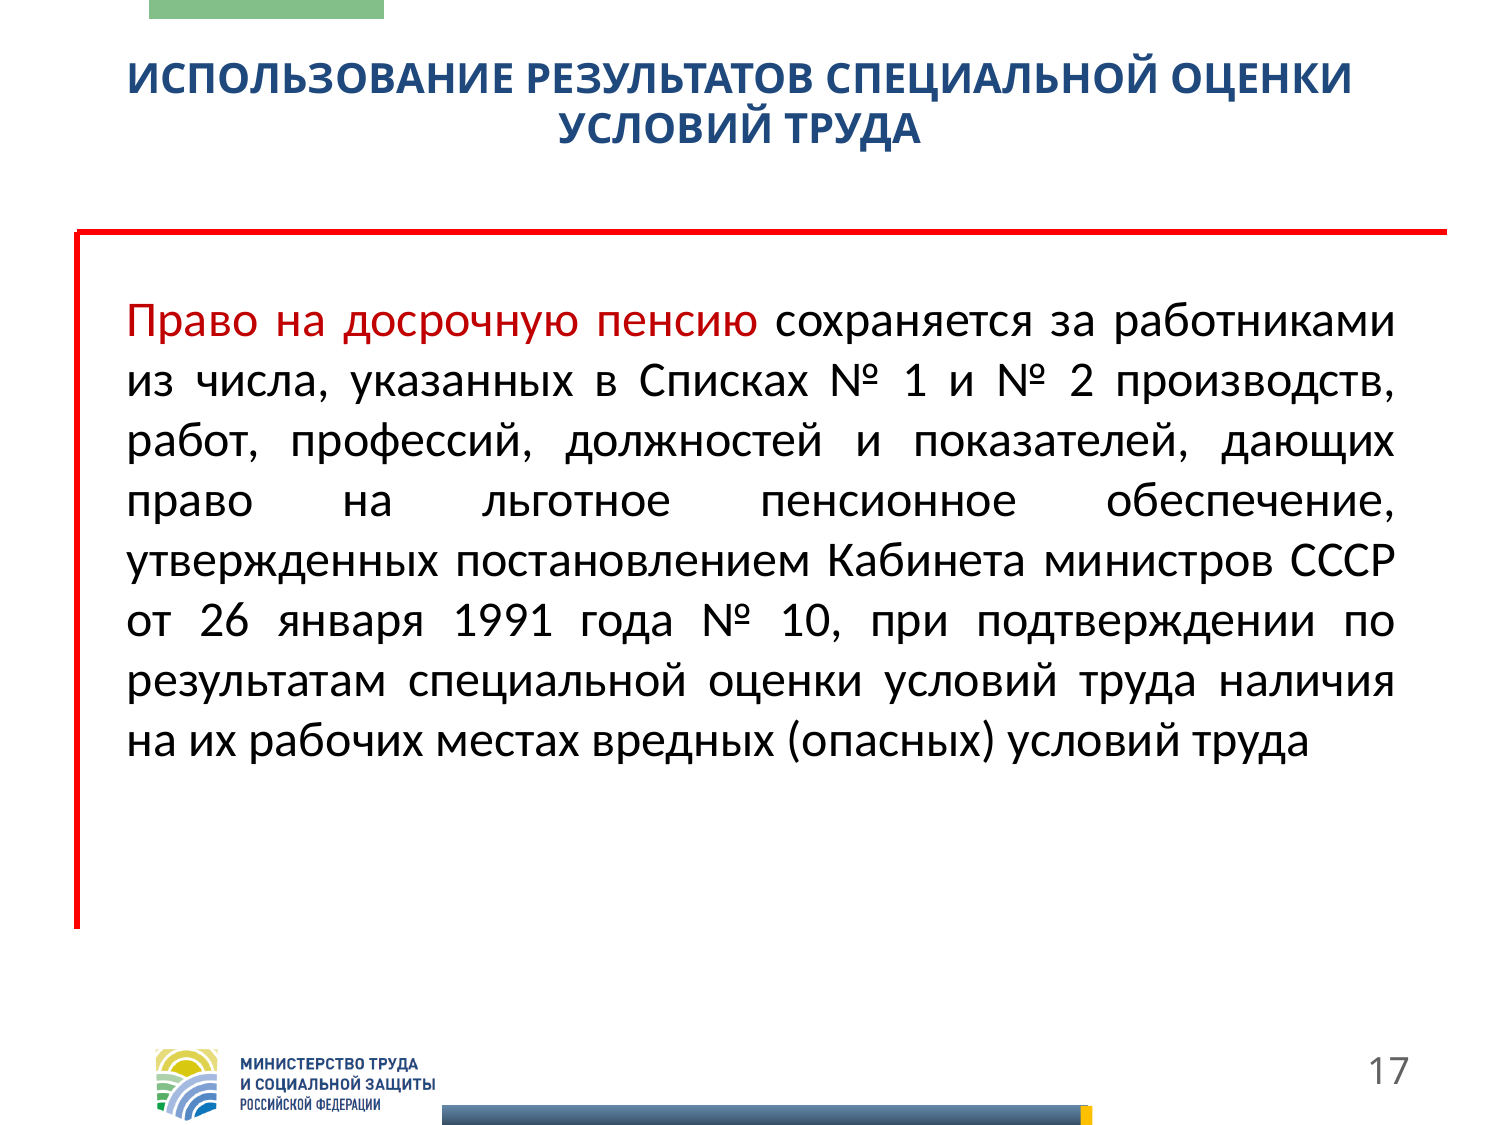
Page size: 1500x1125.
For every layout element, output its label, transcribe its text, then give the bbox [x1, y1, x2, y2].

picture [147, 1043, 444, 1125]
text_box [448, 1105, 1079, 1125]
slide_number 17 [1074, 1042, 1425, 1103]
text_box [1079, 1104, 1094, 1125]
text_box Право на досрочную пенсию сохраняется за работниками из числа, указанных в Списках № 1 и № 2 производств, работ, профессий, должностей и показателей, дающих право на льготное пенсионное обеспечение, утвержденных постановлением Кабинета министров СССР от 26 января 1991 года № 10, при подтверждении по результатам специальной оценки условий труда наличия на их рабочих местах вредных (опасных) условий труда [112, 278, 1412, 774]
title ИСПОЛЬЗОВАНИЕ РЕЗУЛЬТАТОВ СПЕЦИАЛЬНОЙ ОЦЕНКИ УСЛОВИЙ ТРУДА [64, 30, 1416, 173]
picture [149, 0, 385, 19]
